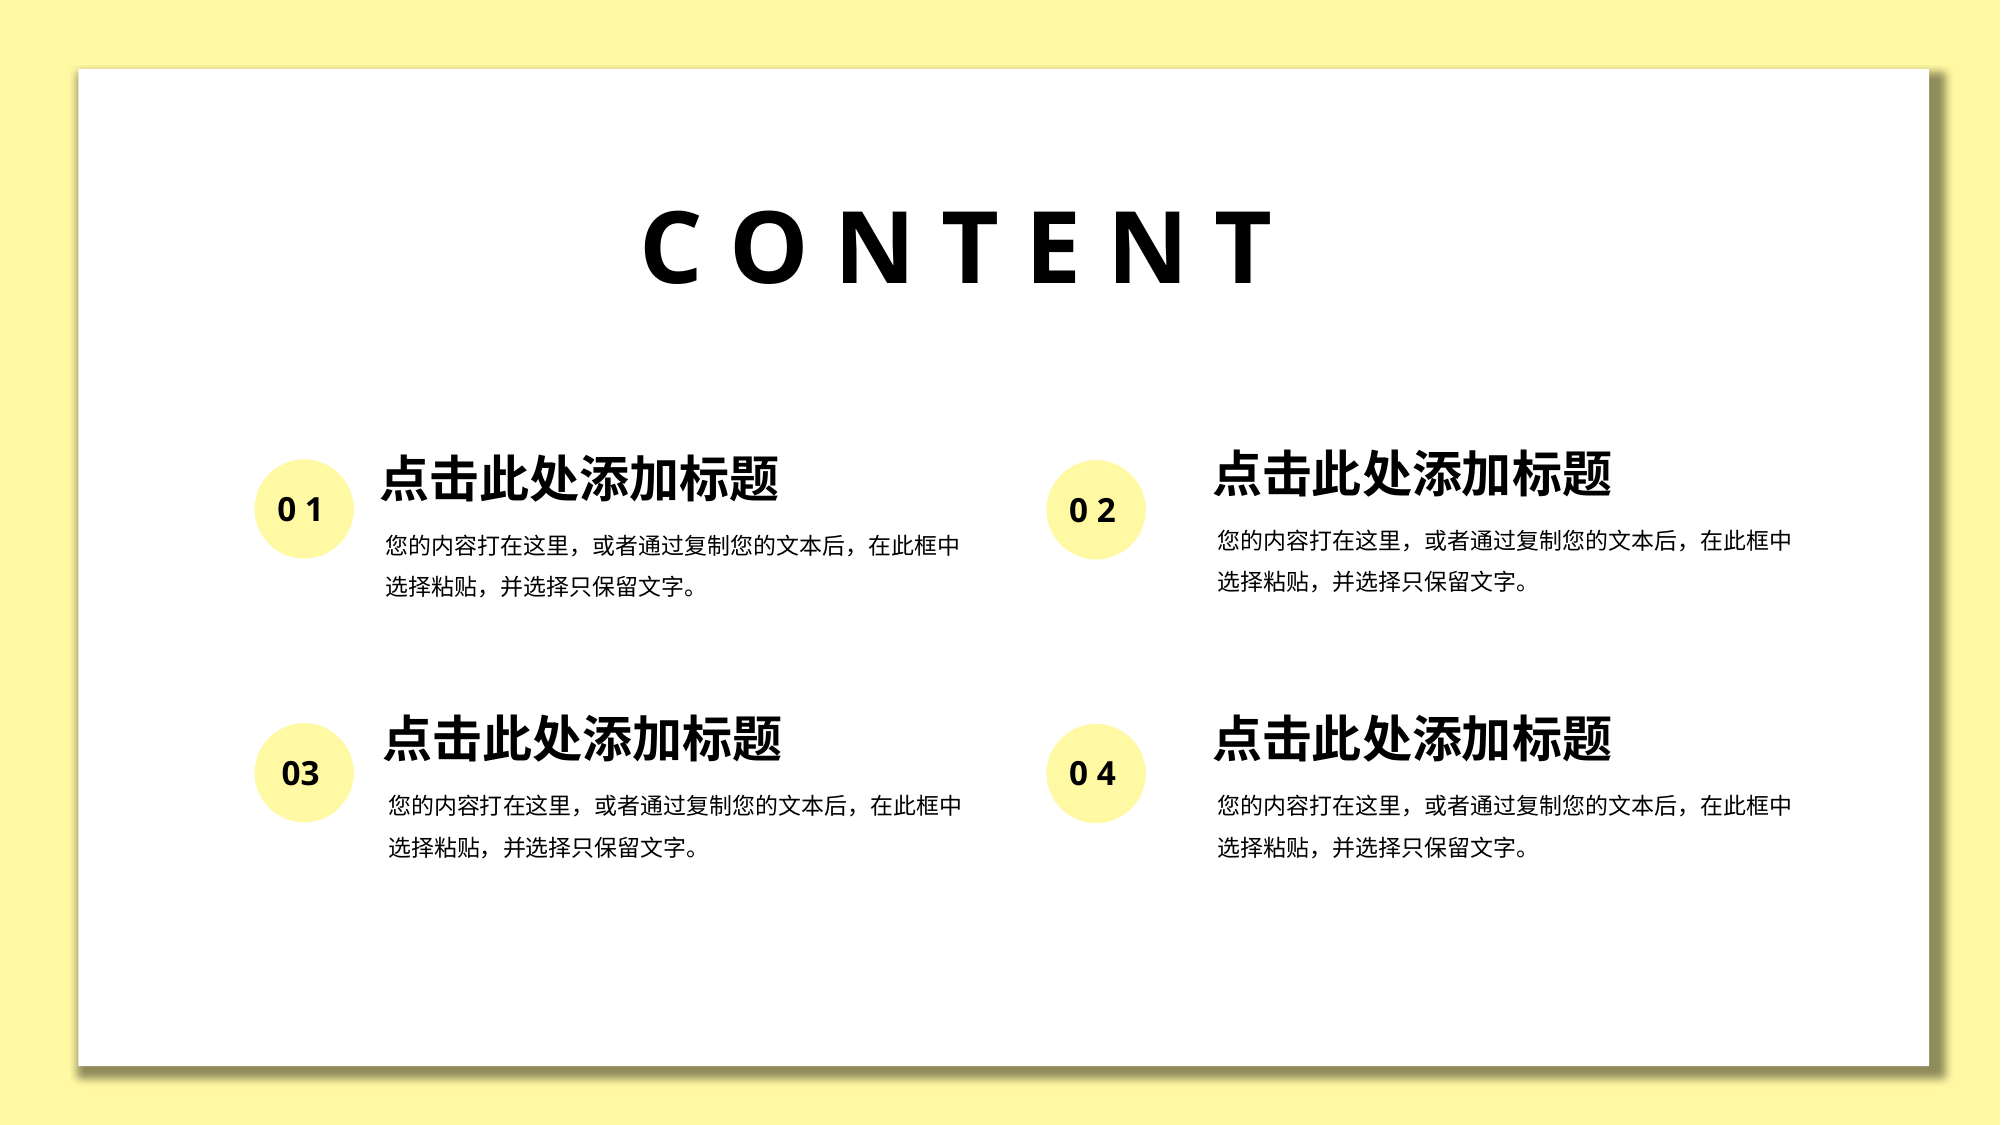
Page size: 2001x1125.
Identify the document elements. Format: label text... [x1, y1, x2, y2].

text_box 您的内容打在这里，或者通过复制您的文本后，在此框中选择粘贴，并选择只保留文字。 [1203, 770, 1824, 868]
text_box [77, 68, 1930, 1067]
text_box C O N T E N T [560, 176, 1353, 311]
text_box 03 [254, 744, 347, 799]
text_box 点击此处添加标题 [1197, 435, 1701, 510]
text_box 点击此处添加标题 [367, 700, 920, 776]
text_box [1049, 456, 1150, 563]
text_box 0 1 [254, 480, 347, 536]
text_box 您的内容打在这里，或者通过复制您的文本后，在此框中选择粘贴，并选择只保留文字。 [1203, 505, 1824, 603]
text_box [1050, 720, 1150, 827]
text_box 点击此处添加标题 [1197, 700, 1636, 776]
text_box 您的内容打在这里，或者通过复制您的文本后，在此框中选择粘贴，并选择只保留文字。 [373, 770, 995, 868]
text_box 点击此处添加标题 [365, 440, 869, 516]
text_box [258, 719, 358, 826]
text_box 0 4 [1046, 745, 1139, 800]
text_box 您的内容打在这里，或者通过复制您的文本后，在此框中选择粘贴，并选择只保留文字。 [370, 510, 995, 608]
text_box 0 2 [1046, 481, 1139, 536]
text_box [258, 455, 358, 563]
